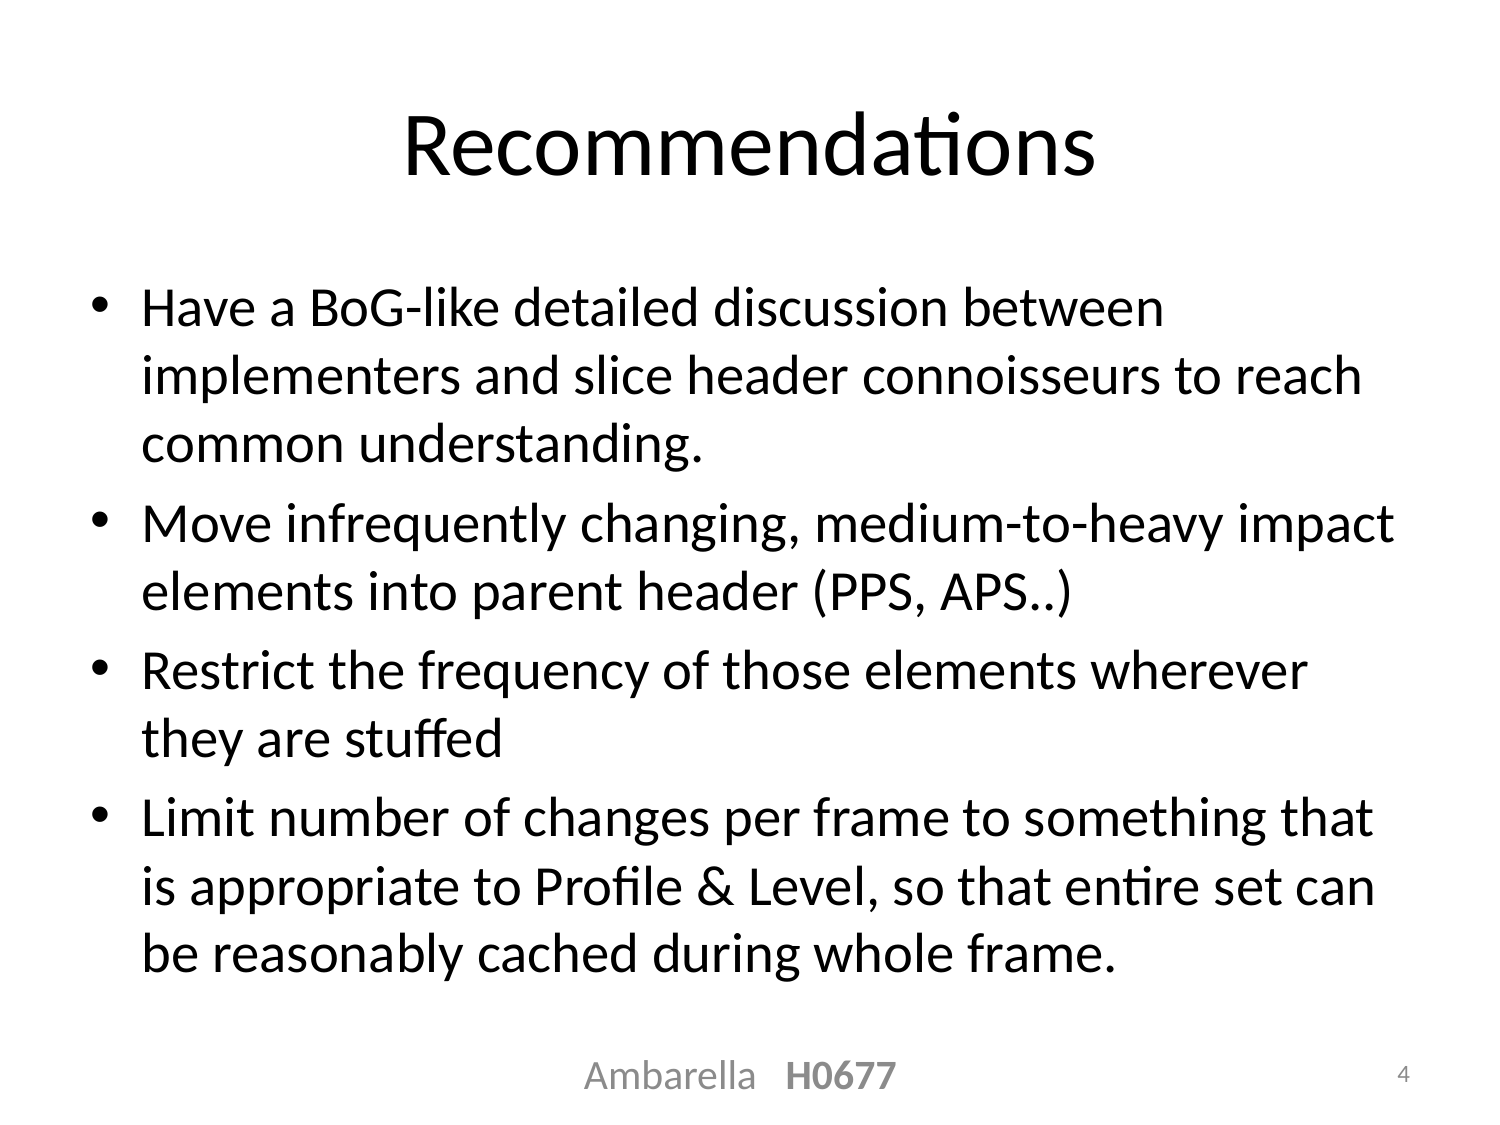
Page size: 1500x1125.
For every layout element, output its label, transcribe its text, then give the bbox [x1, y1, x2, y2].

footer Ambarella H0677 [512, 1042, 988, 1103]
title Recommendations [75, 45, 1425, 233]
list Have a BoG-like detailed discussion between implementers and slice header connoisseurs to reach common understanding. Move infrequently changing, medium-to-heavy impact elements into parent header (PPS, APS..) Restrict the frequency of those elements wherever they are stuffed Limit number of changes per frame to something that is appropriate to Profile & Level, so that entire set can be reasonably cached during whole frame. [75, 262, 1425, 1005]
slide_number 4 [1074, 1042, 1425, 1103]
